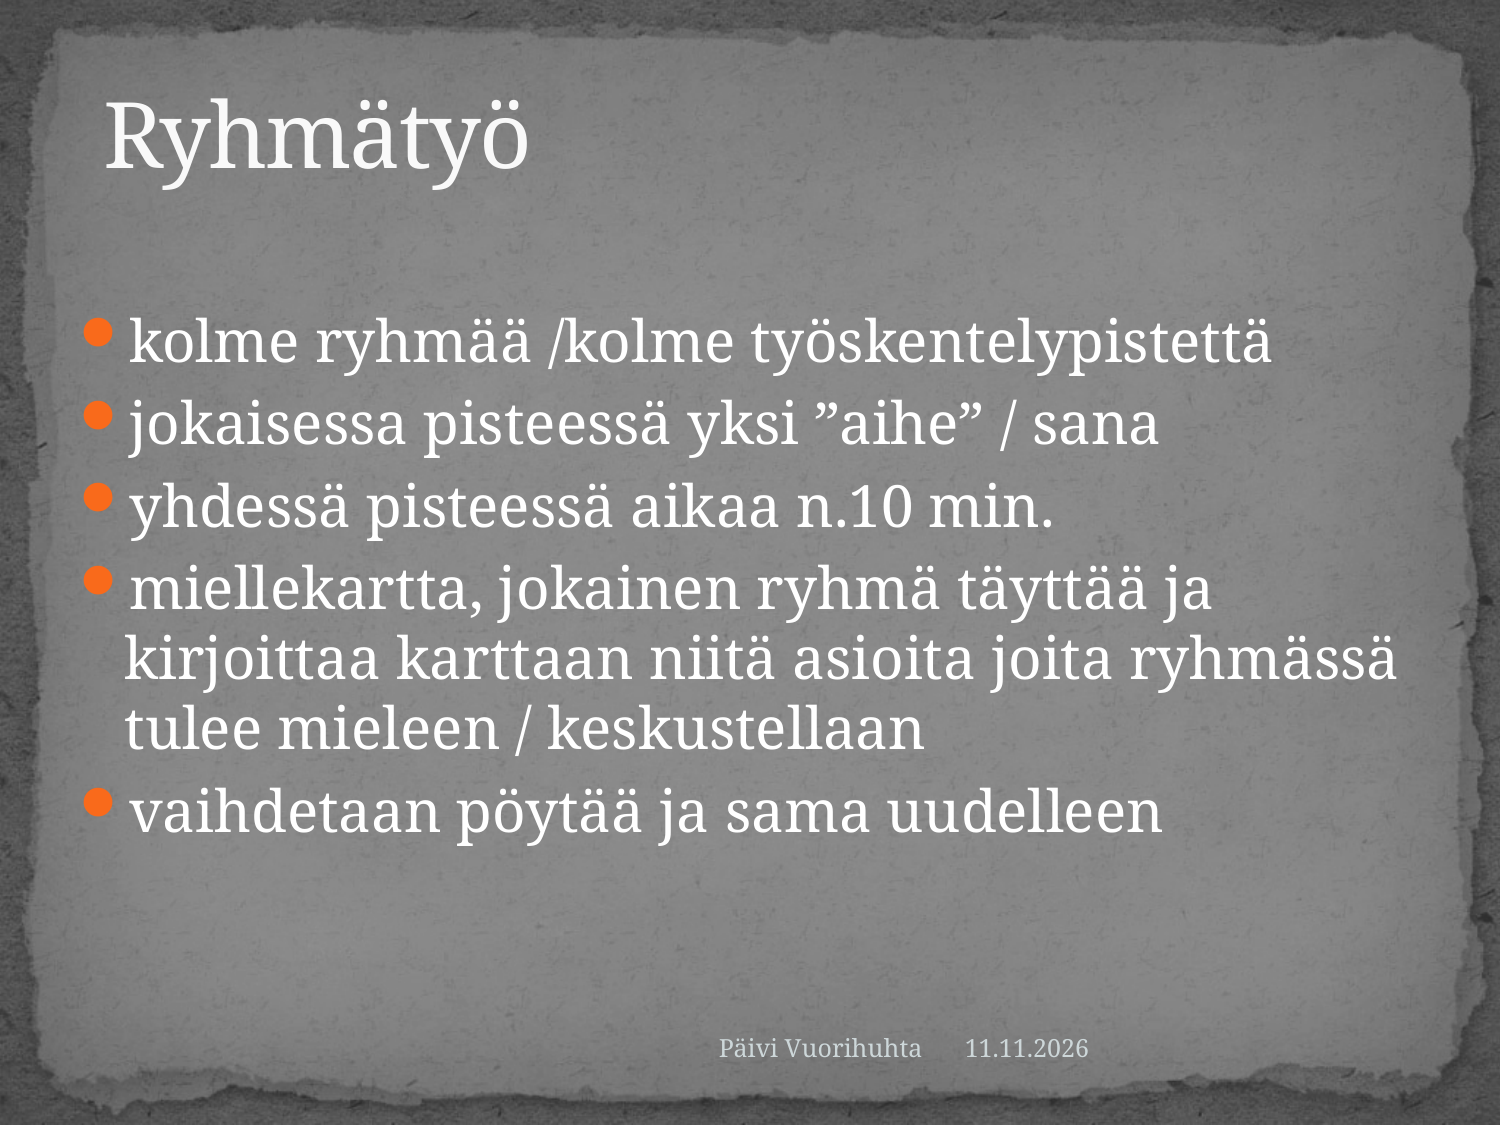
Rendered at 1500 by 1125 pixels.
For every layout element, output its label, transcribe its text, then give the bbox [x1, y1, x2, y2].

footer Päivi Vuorihuhta [350, 1017, 938, 1081]
title Ryhmätyö [88, 42, 1352, 195]
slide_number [950, 1017, 1375, 1081]
list kolme ryhmää /kolme työskentelypistettä jokaisessa pisteessä yksi ”aihe” / sana yhdessä pisteessä aikaa n.10 min. miellekartta, jokainen ryhmä täyttää ja kirjoittaa karttaan niitä asioita joita ryhmässä tulee mieleen / keskustellaan vaihdetaan pöytää ja sama uudelleen [64, 296, 1459, 962]
